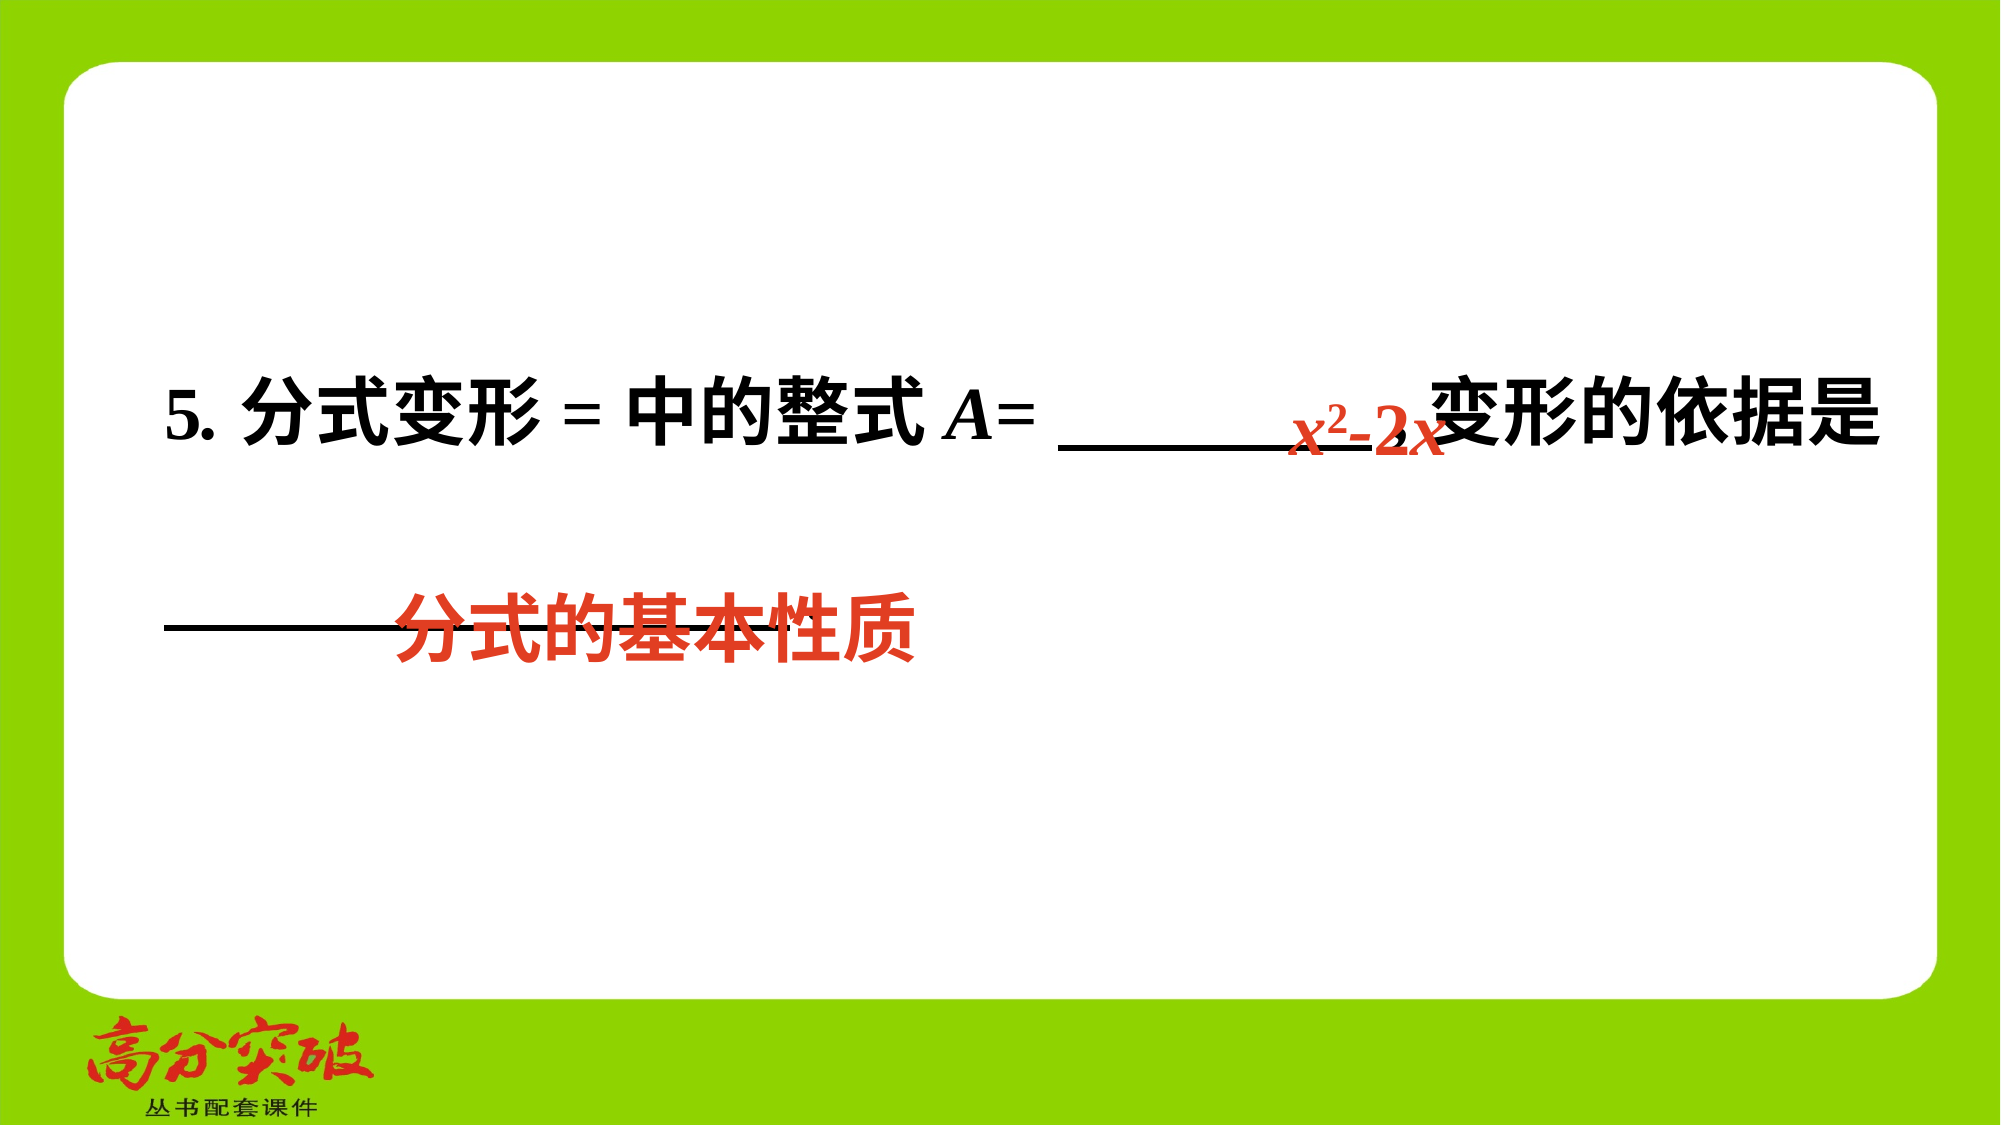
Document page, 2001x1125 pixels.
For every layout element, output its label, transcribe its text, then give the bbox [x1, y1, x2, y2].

text_box 分式的基本性质 [377, 574, 933, 679]
picture [0, 0, 2001, 1125]
text_box x2-2x [1274, 373, 1464, 479]
